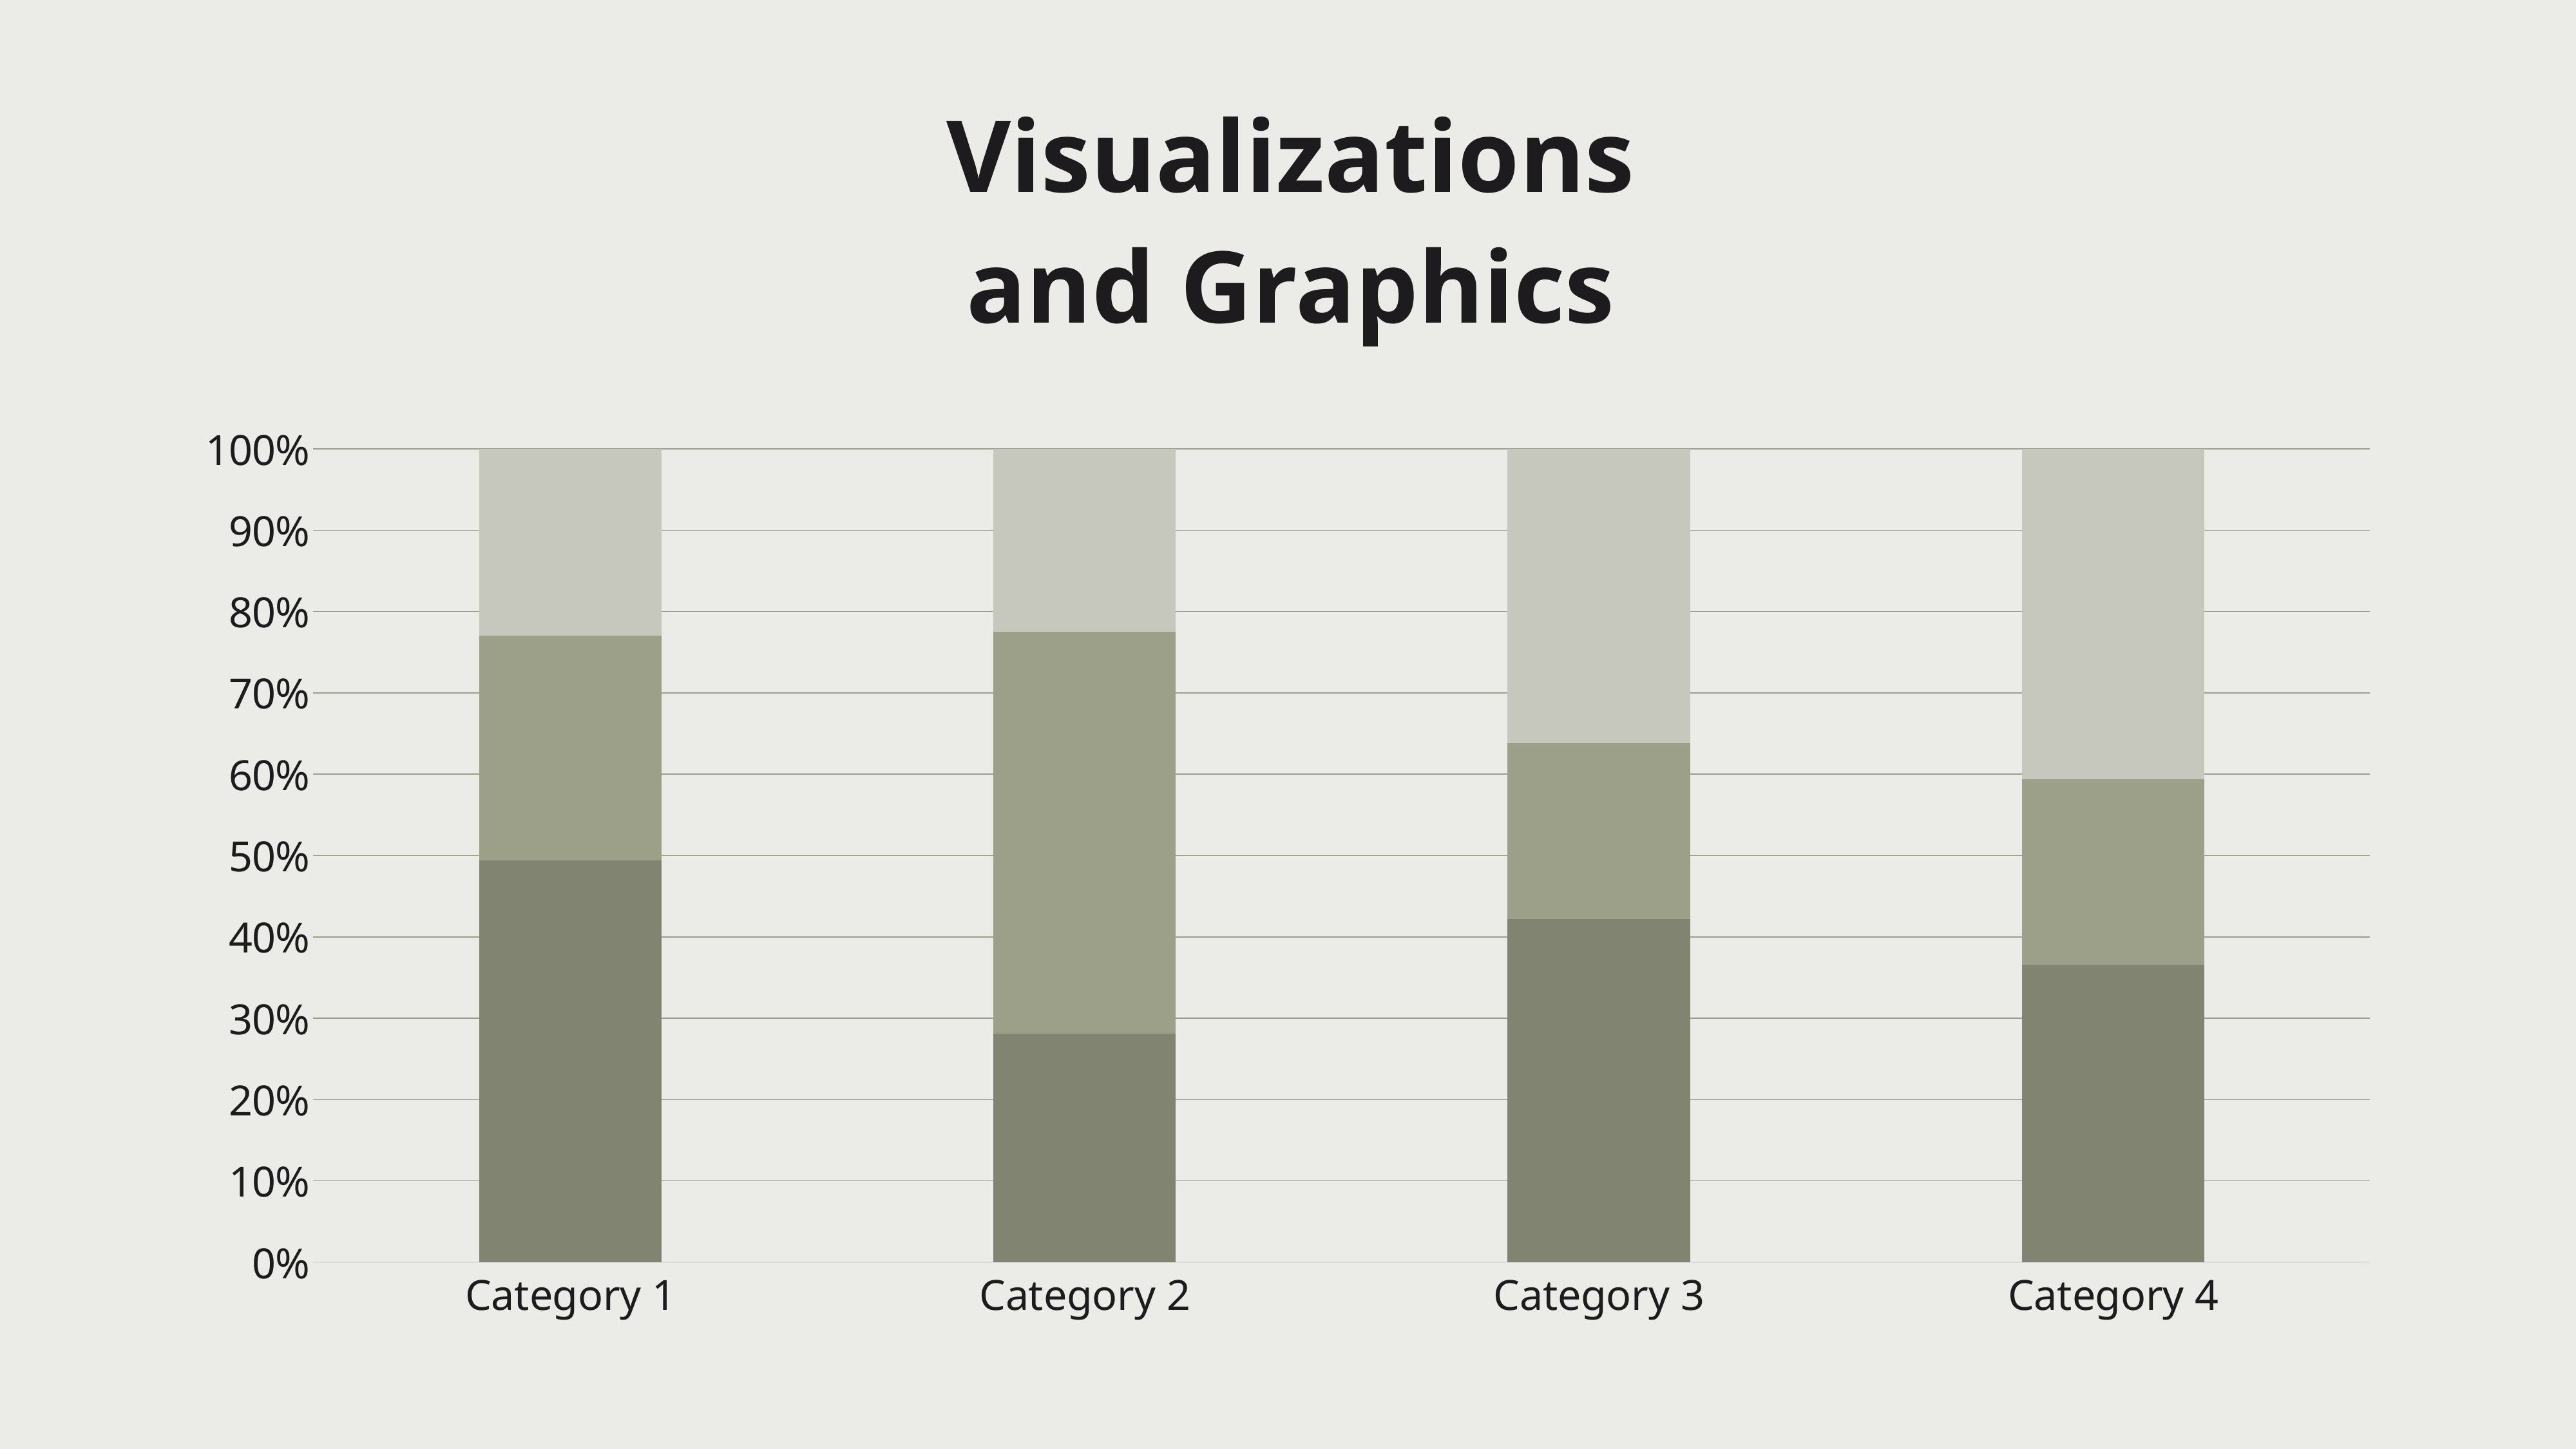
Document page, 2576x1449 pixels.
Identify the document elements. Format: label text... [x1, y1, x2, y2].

text_box Visualizations and Graphics [911, 76, 1670, 348]
chart [160, 402, 2416, 1341]
